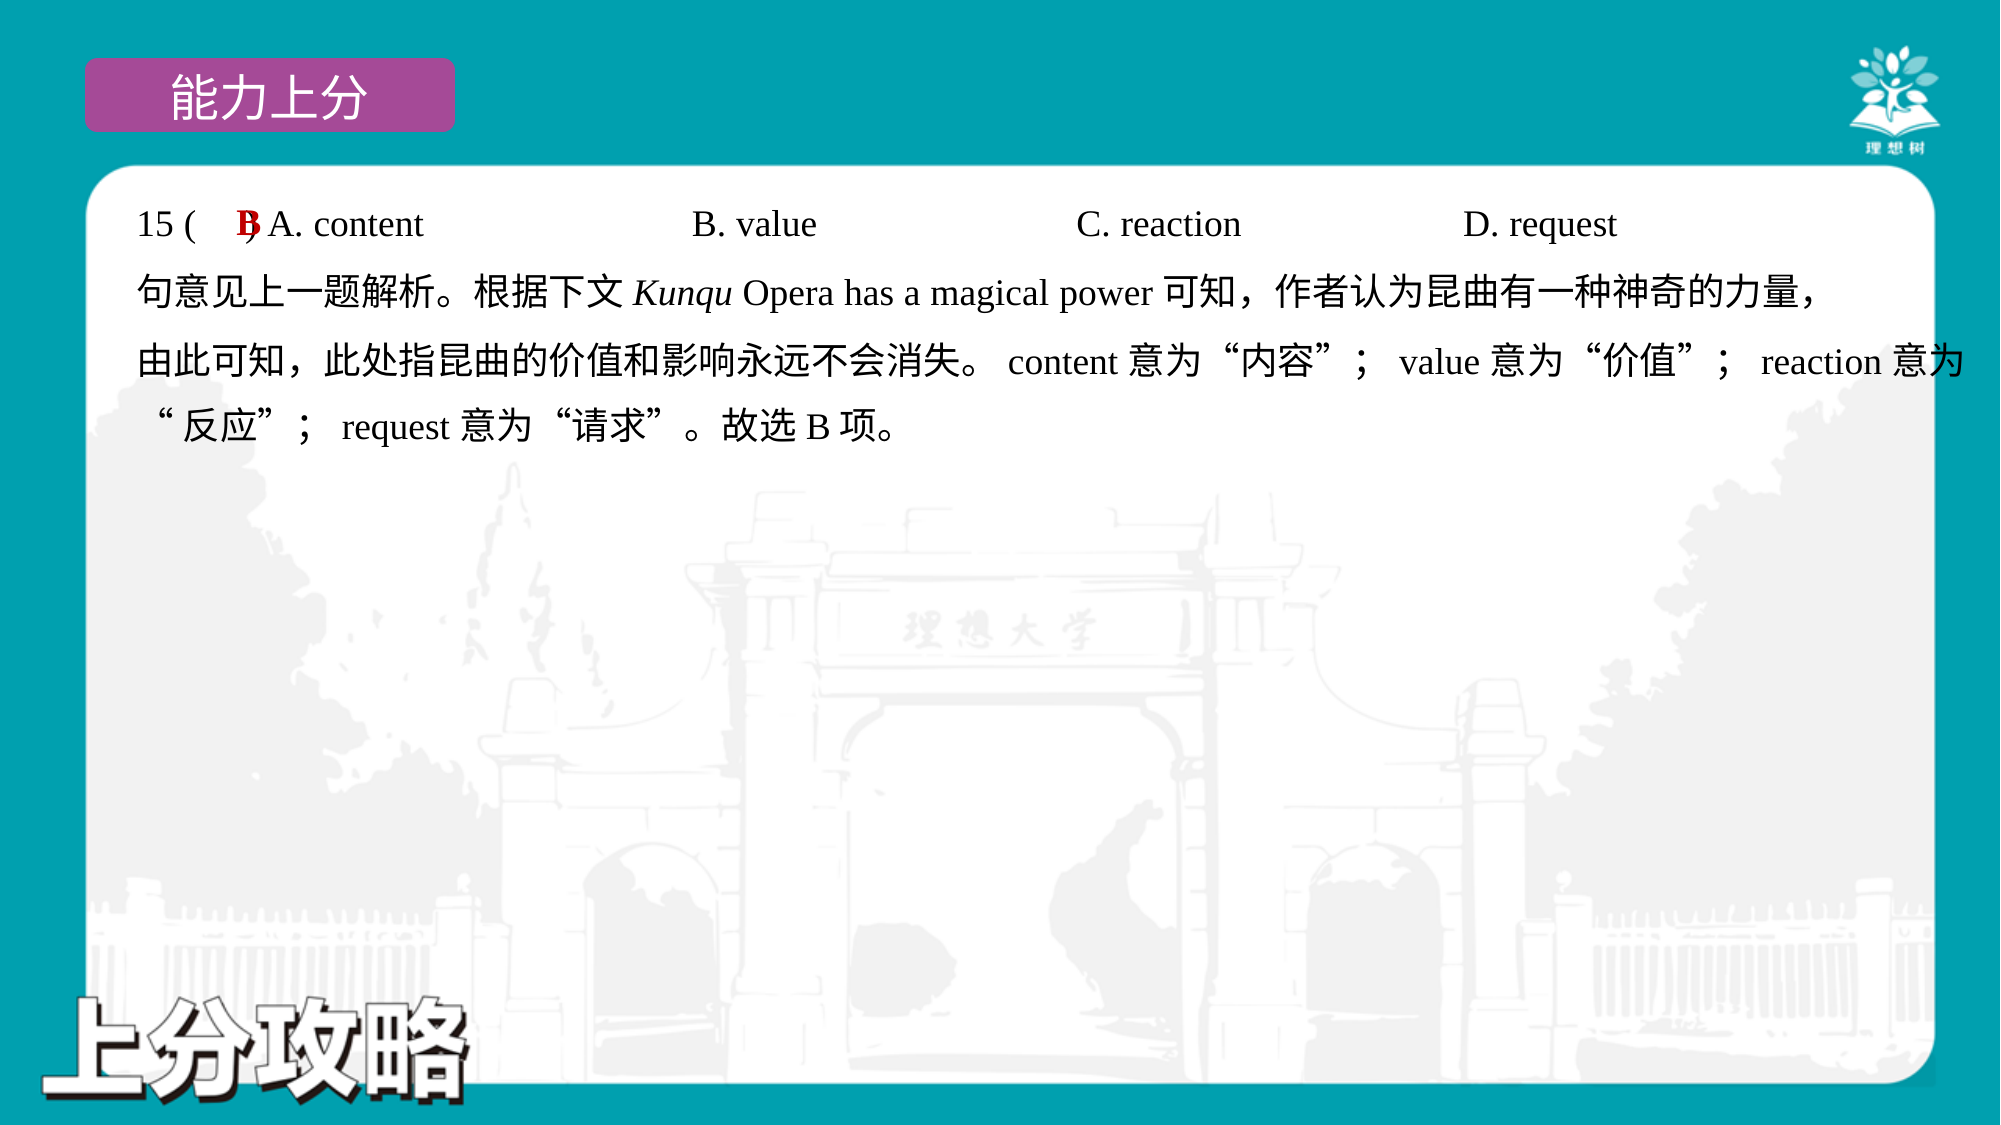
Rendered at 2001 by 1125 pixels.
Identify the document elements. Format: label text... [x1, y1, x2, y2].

text_box 句意见上一题解析。根据下文Kunqu Opera has a magical power可知，作者认为昆曲有一种神奇的力量， 由此可知，此处指昆曲的价值和影响永远不会消失。content意为“内容”；value意为“价值”；reaction意为 “反应”；request意为“请求”。故选B项。 [136, 244, 1865, 441]
text_box B [222, 176, 276, 236]
text_box 15 ( ) A. content B. value C. reaction D. request [136, 176, 1865, 237]
picture [0, 0, 2000, 1125]
